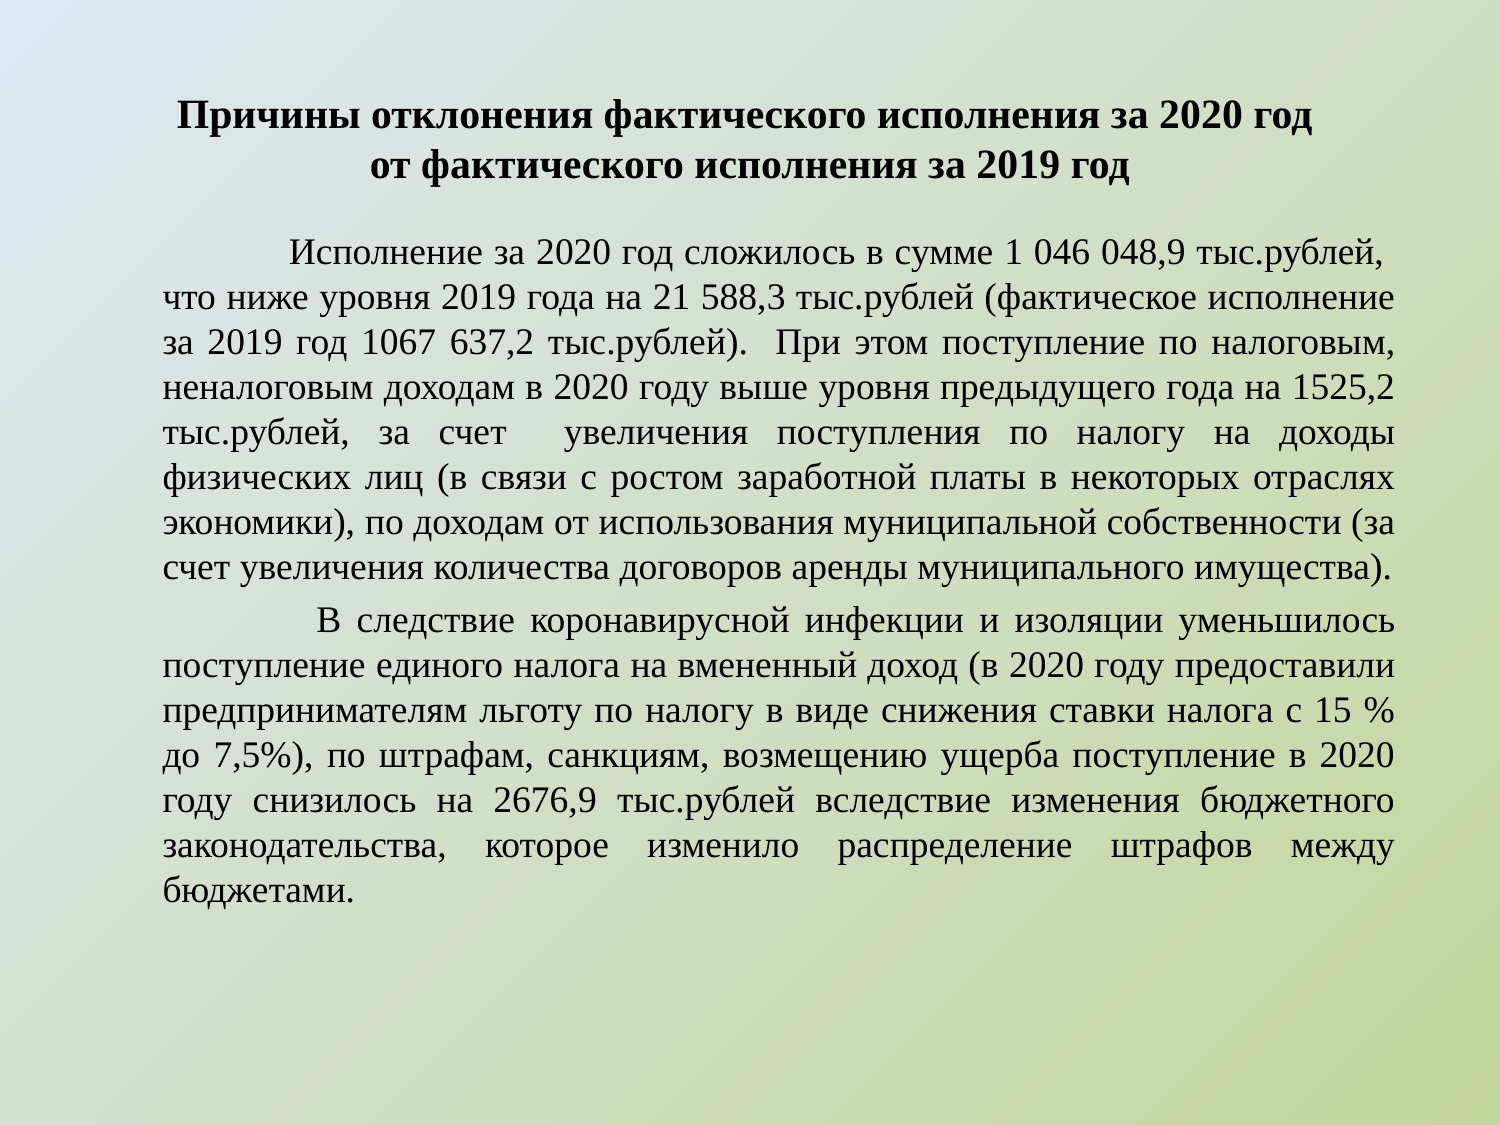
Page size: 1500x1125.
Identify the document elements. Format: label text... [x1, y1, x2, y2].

title Причины отклонения фактического исполнения за 2020 год от фактического исполнения за 2019 год [112, 66, 1388, 209]
subtitle Исполнение за 2020 год сложилось в сумме 1 046 048,9 тыс.рублей, что ниже уровня 2019 года на 21 588,3 тыс.рублей (фактическое исполнение за 2019 год 1067 637,2 тыс.рублей). При этом поступление по налоговым, неналоговым доходам в 2020 году выше уровня предыдущего года на 1525,2 тыс.рублей, за счет увеличения поступления по налогу на доходы физических лиц (в связи с ростом заработной платы в некоторых отраслях экономики), по доходам от использования муниципальной собственности (за счет увеличения количества договоров аренды муниципального имущества). В следствие коронавирусной инфекции и изоляции уменьшилось поступление единого налога на вмененный доход (в 2020 году предоставили предпринимателям льготу по налогу в виде снижения ставки налога с 15 % до 7,5%), по штрафам, санкциям, возмещению ущерба поступление в 2020 году снизилось на 2676,9 тыс.рублей вследствие изменения бюджетного законодательства, которое изменило распределение штрафов между бюджетами. [147, 219, 1412, 1024]
